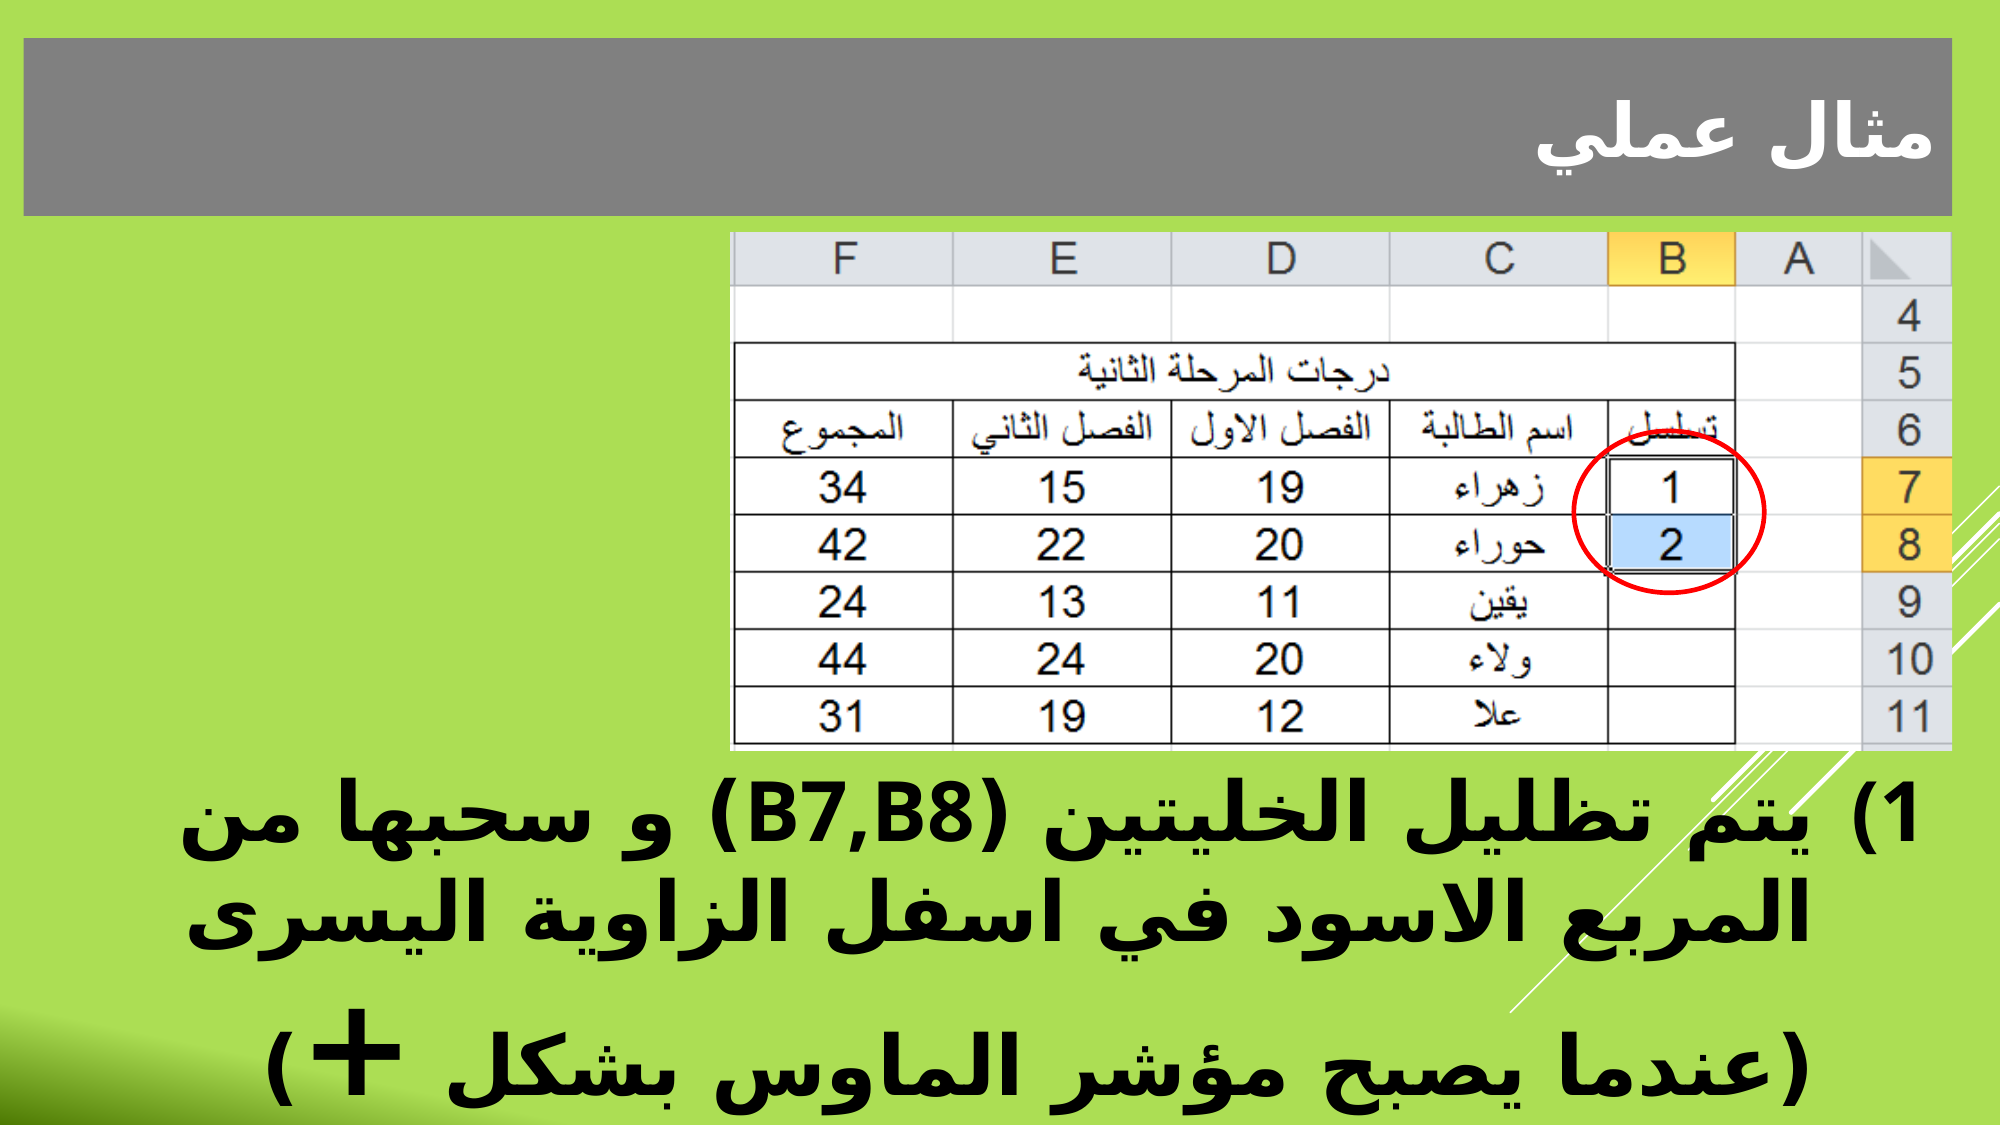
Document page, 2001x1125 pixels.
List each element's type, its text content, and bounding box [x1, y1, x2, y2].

text_box مثال عملي [23, 38, 1953, 216]
text_box يتم تظليل الخليتين (B7,B8) و سحبها من المربع الاسود في اسفل الزاوية اليسرى (عندما يصبح مؤشر الماوس بشكل +) اضافة تسلسل تصاعدي يكمل سلسلة (B7,B8) ) الى باقي الخلايا اللاحقة [90, 750, 1953, 1125]
picture [729, 232, 1953, 751]
